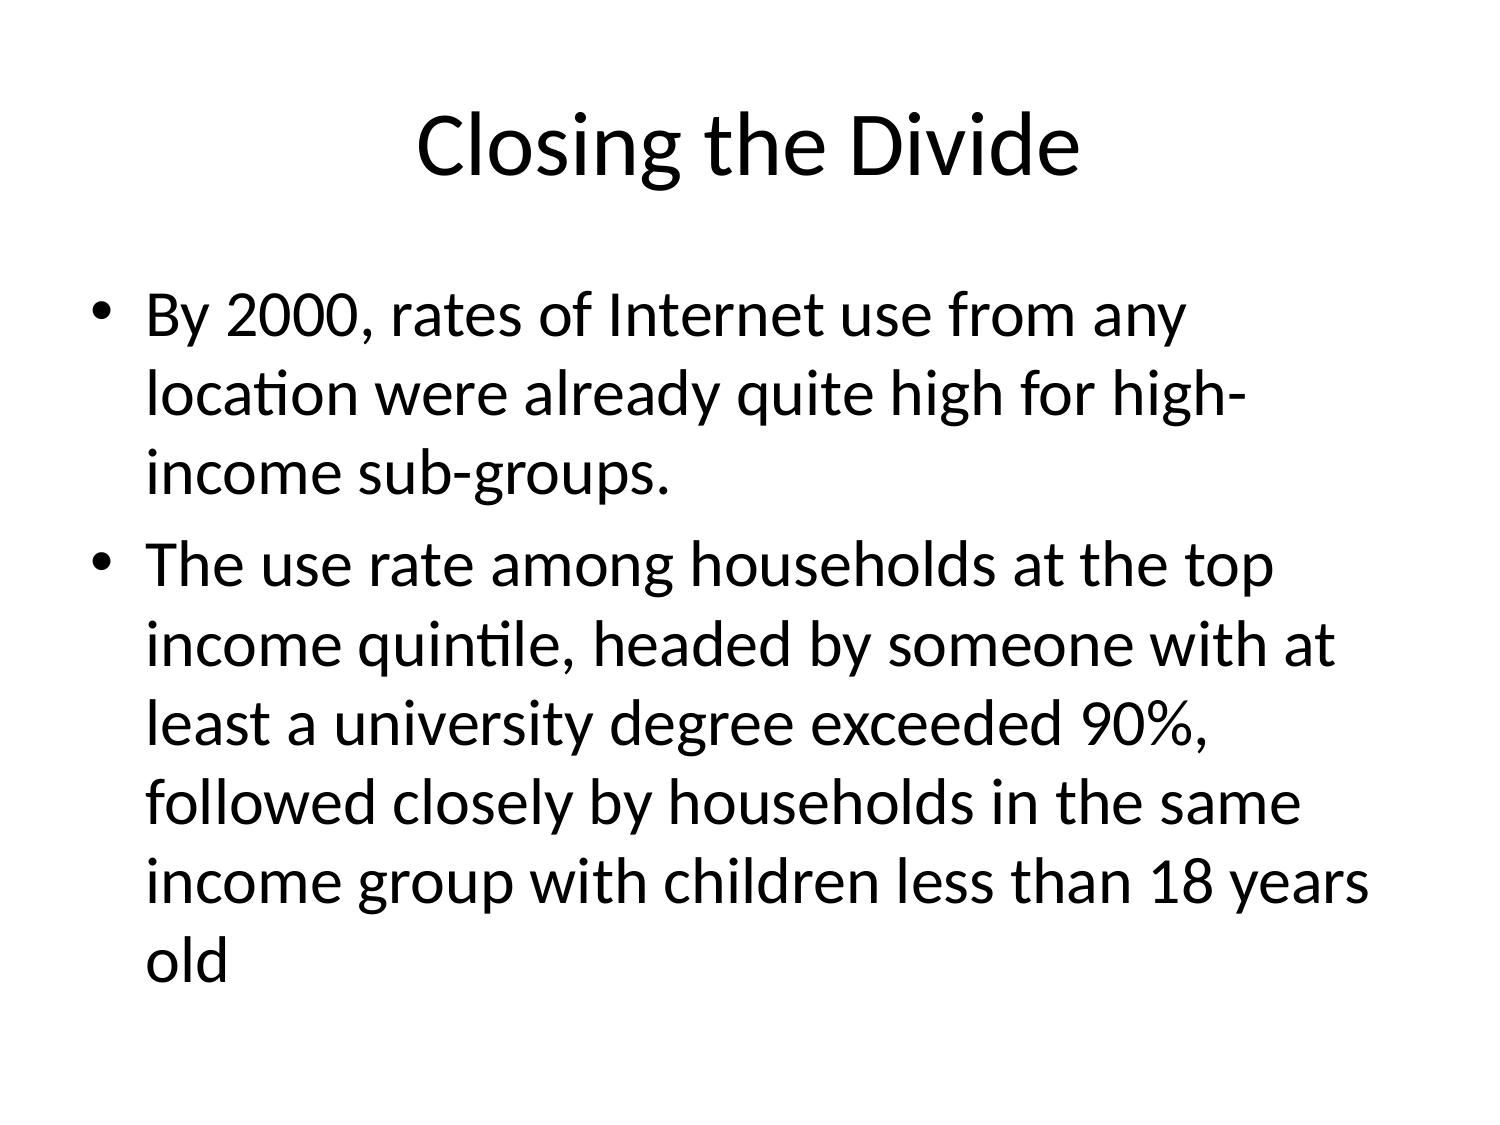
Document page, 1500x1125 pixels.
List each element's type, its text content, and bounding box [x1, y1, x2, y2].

list By 2000, rates of Internet use from any location were already quite high for high-income sub-groups. The use rate among households at the top income quintile, headed by someone with at least a university degree exceeded 90%, followed closely by households in the same income group with children less than 18 years old [75, 262, 1425, 1005]
title Closing the Divide [75, 45, 1425, 233]
